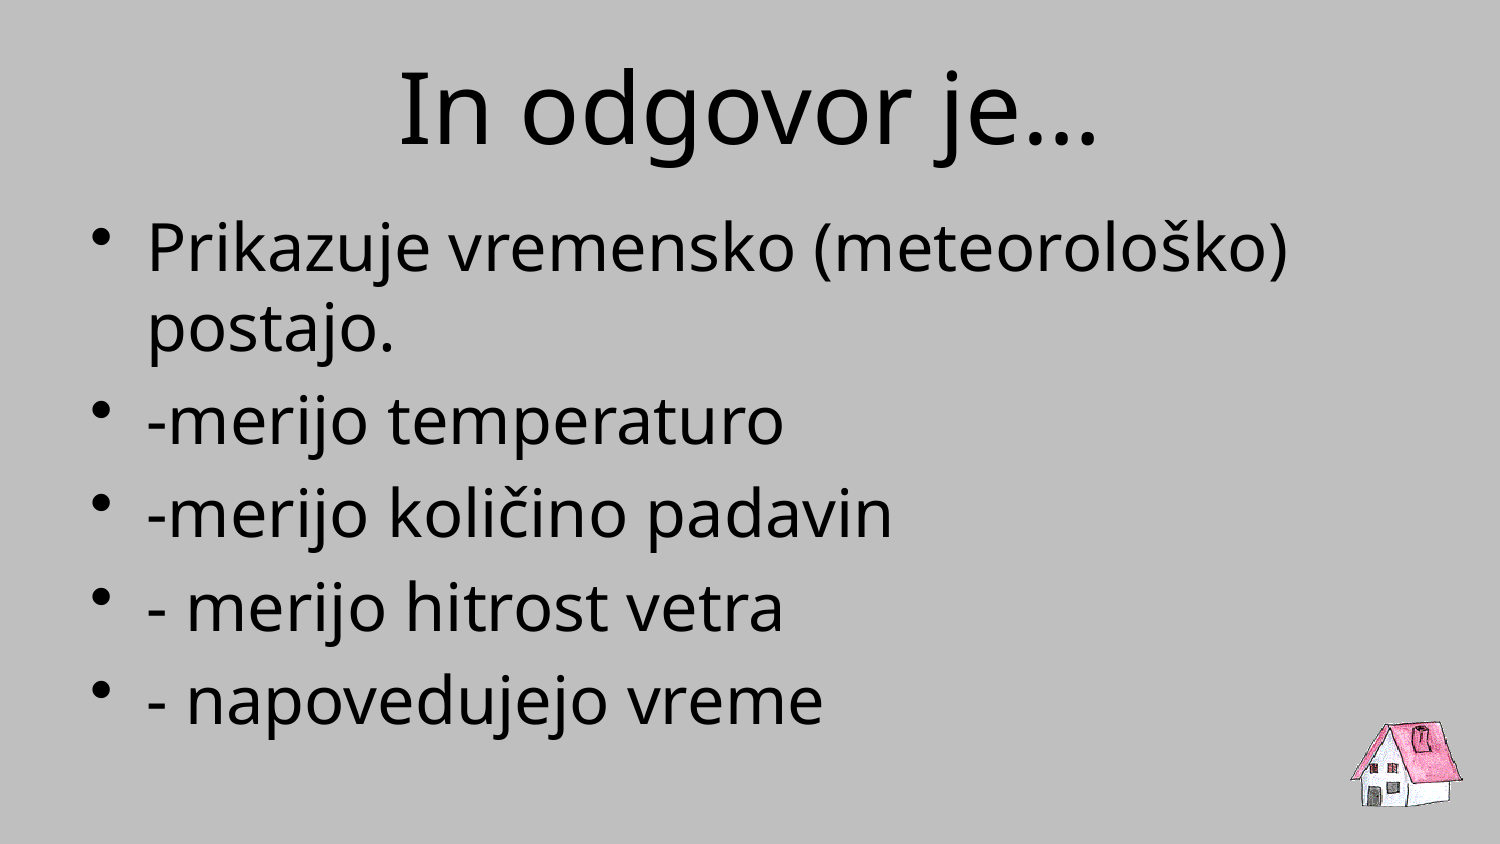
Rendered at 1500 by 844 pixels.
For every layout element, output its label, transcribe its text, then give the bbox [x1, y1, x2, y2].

list Prikazuje vremensko (meteorološko) postajo. -merijo temperaturo -merijo količino padavin - merijo hitrost vetra - napovedujejo vreme [74, 196, 1426, 754]
picture [1349, 721, 1463, 808]
title In odgovor je… [74, 33, 1426, 175]
